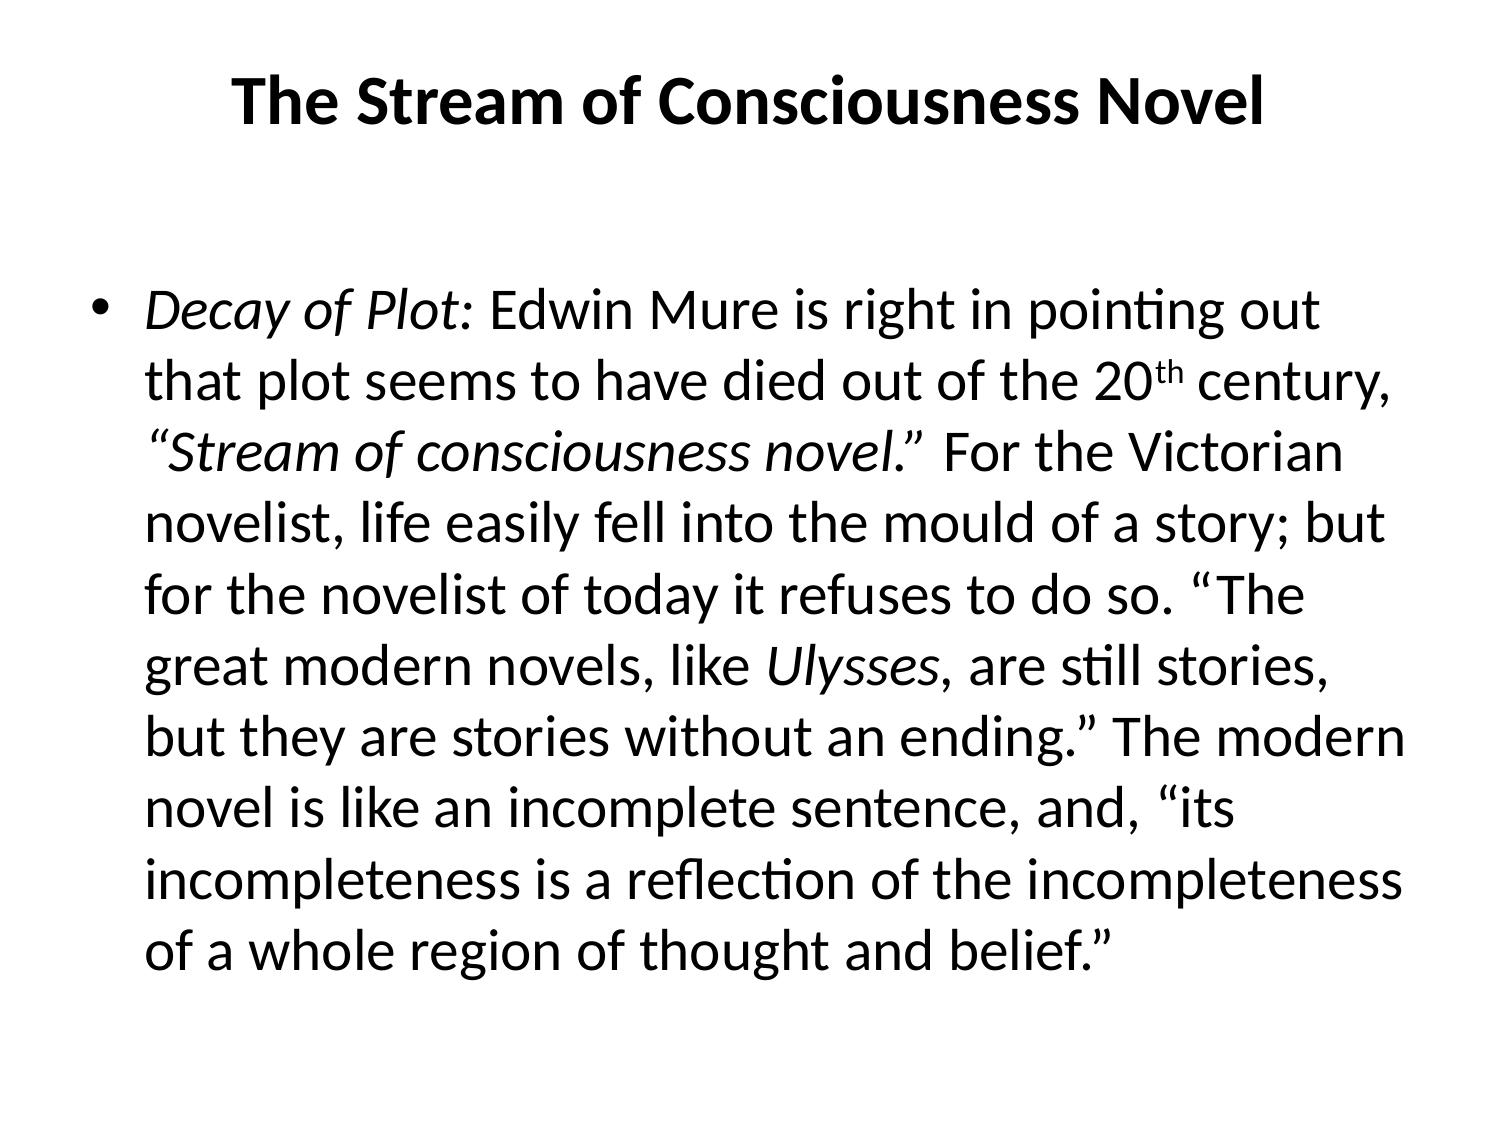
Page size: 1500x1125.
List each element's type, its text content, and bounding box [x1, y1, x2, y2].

list Decay of Plot: Edwin Mure is right in pointing out that plot seems to have died out of the 20th century, “Stream of consciousness novel.” For the Victorian novelist, life easily fell into the mould of a story; but for the novelist of today it refuses to do so. “The great modern novels, like Ulysses, are still stories, but they are stories without an ending.” The modern novel is like an incomplete sentence, and, “its incompleteness is a reflection of the incompleteness of a whole region of thought and belief.” [75, 262, 1425, 1005]
title The Stream of Consciousness Novel [75, 45, 1425, 233]
